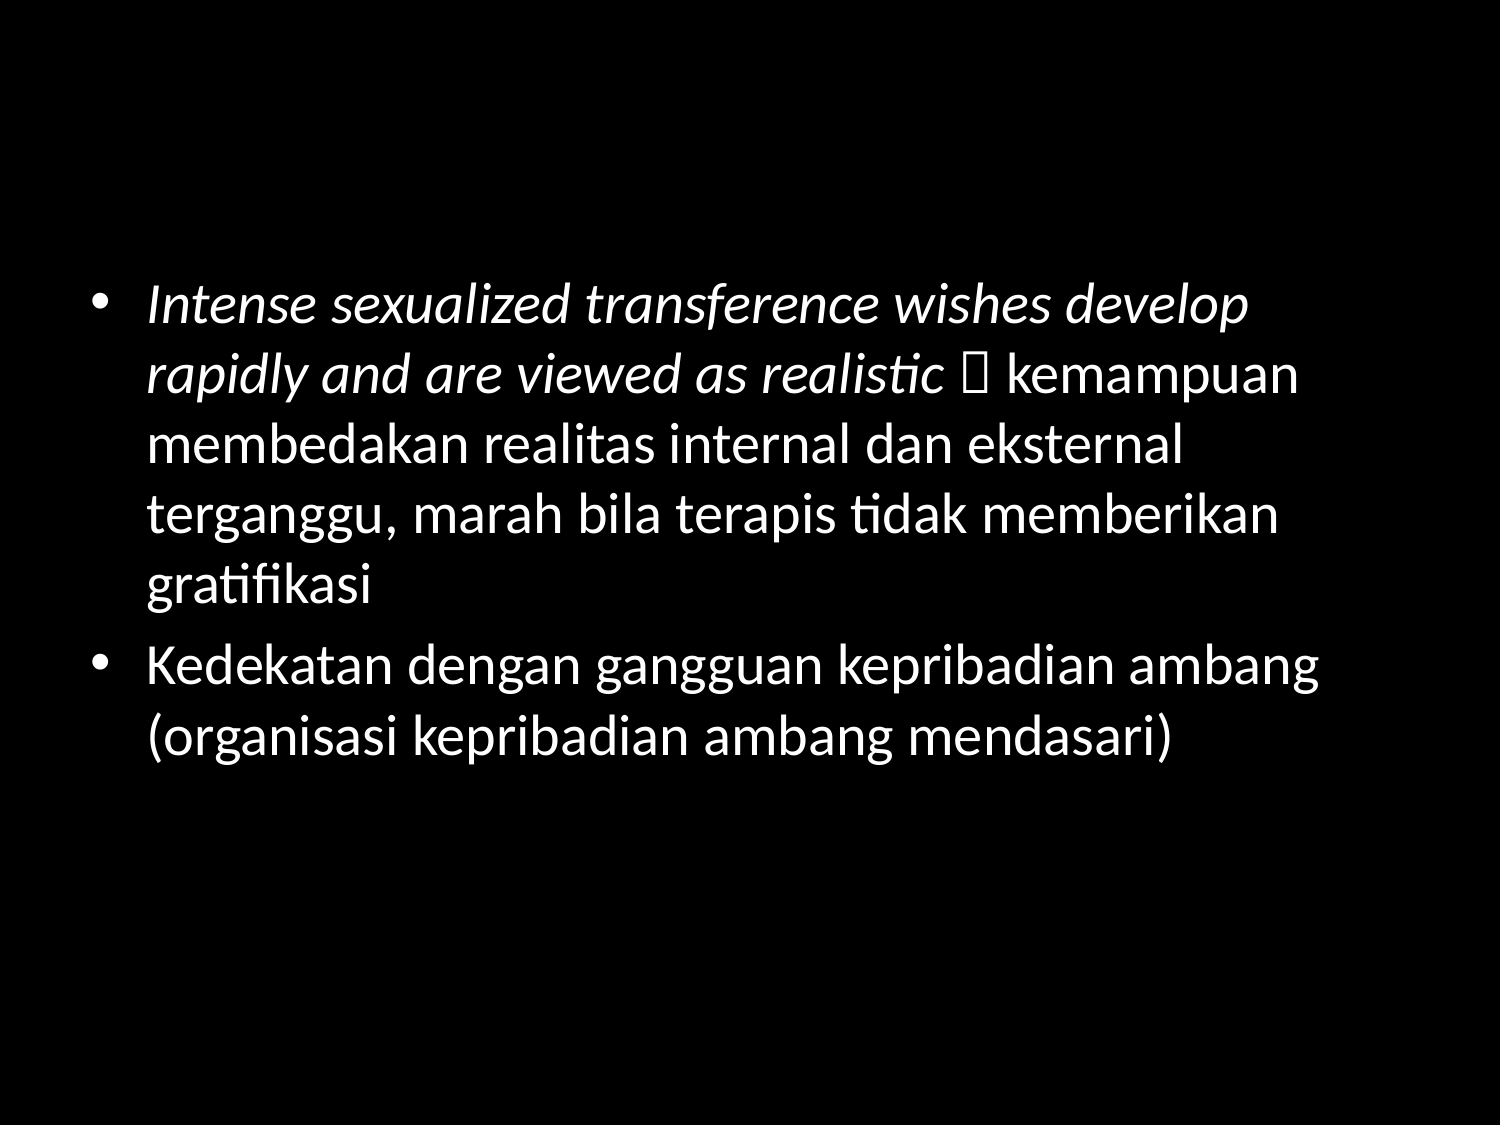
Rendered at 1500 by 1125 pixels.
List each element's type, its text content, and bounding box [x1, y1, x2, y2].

list Intense sexualized transference wishes develop rapidly and are viewed as realistic  kemampuan membedakan realitas internal dan eksternal terganggu, marah bila terapis tidak memberikan gratifikasi Kedekatan dengan gangguan kepribadian ambang (organisasi kepribadian ambang mendasari) [75, 257, 1425, 1000]
